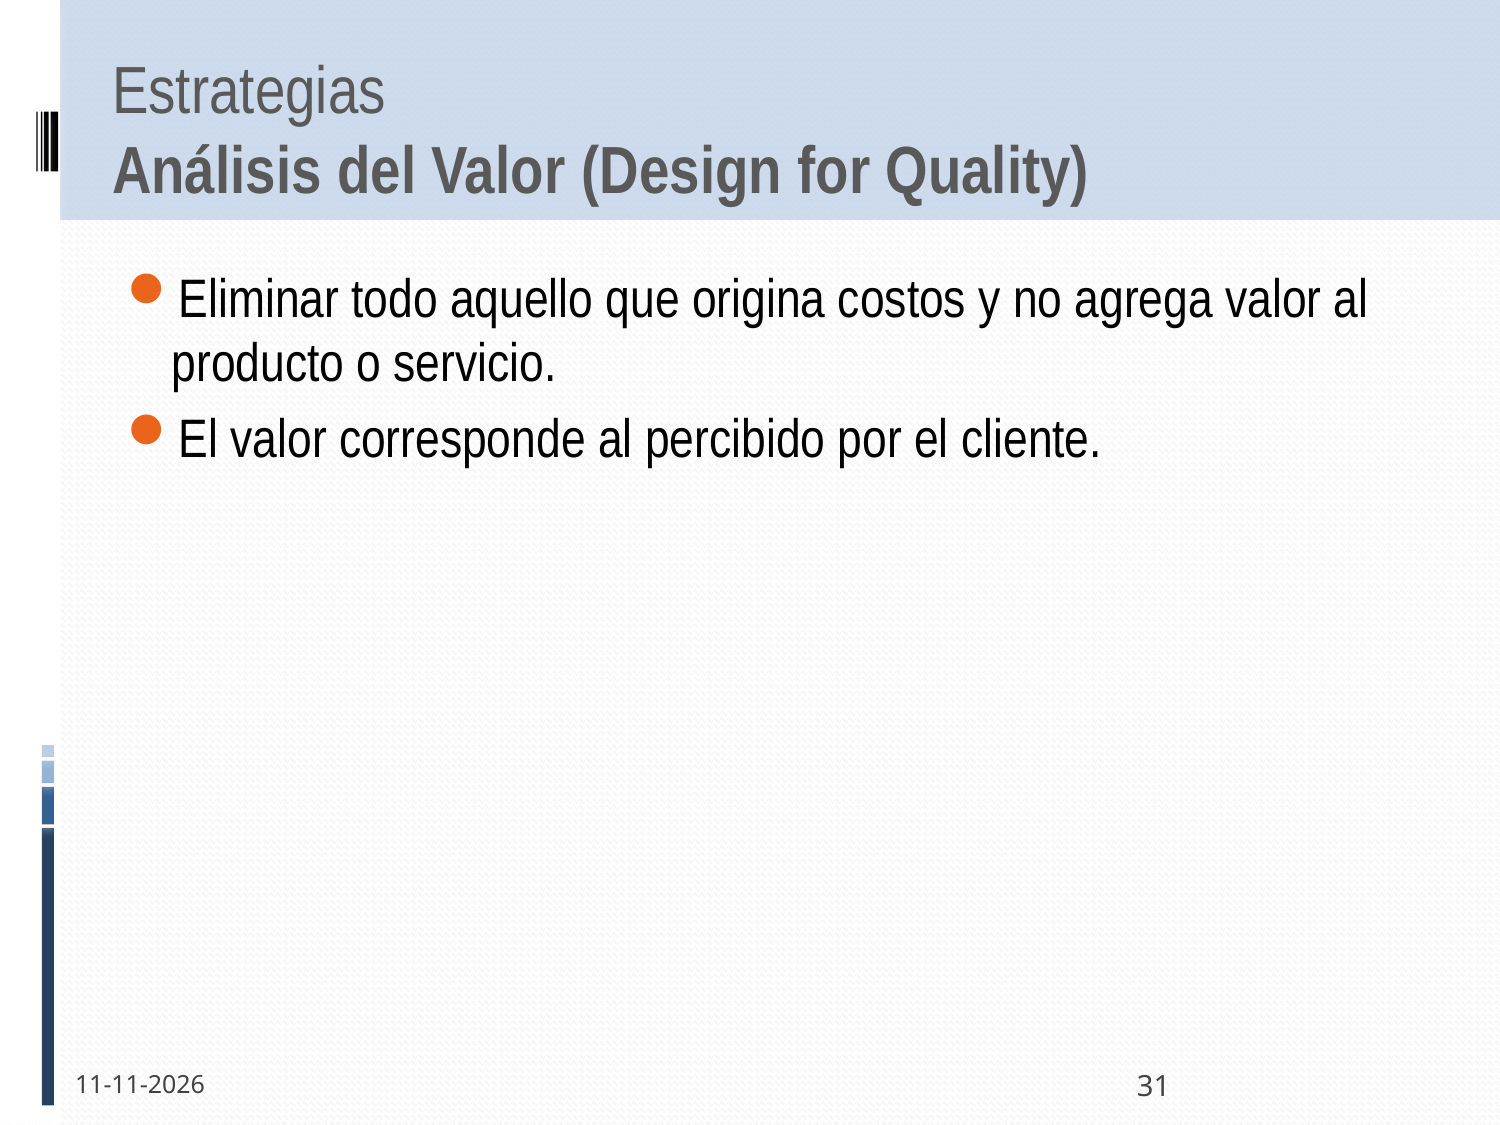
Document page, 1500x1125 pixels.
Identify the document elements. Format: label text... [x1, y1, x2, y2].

list Eliminar todo aquello que origina costos y no agrega valor al producto o servicio. El valor corresponde al percibido por el cliente. [111, 255, 1436, 1038]
title Estrategias Análisis del Valor (Design for Quality) [111, 18, 1436, 207]
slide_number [75, 1042, 243, 1103]
slide_number 31 [1045, 1046, 1171, 1107]
